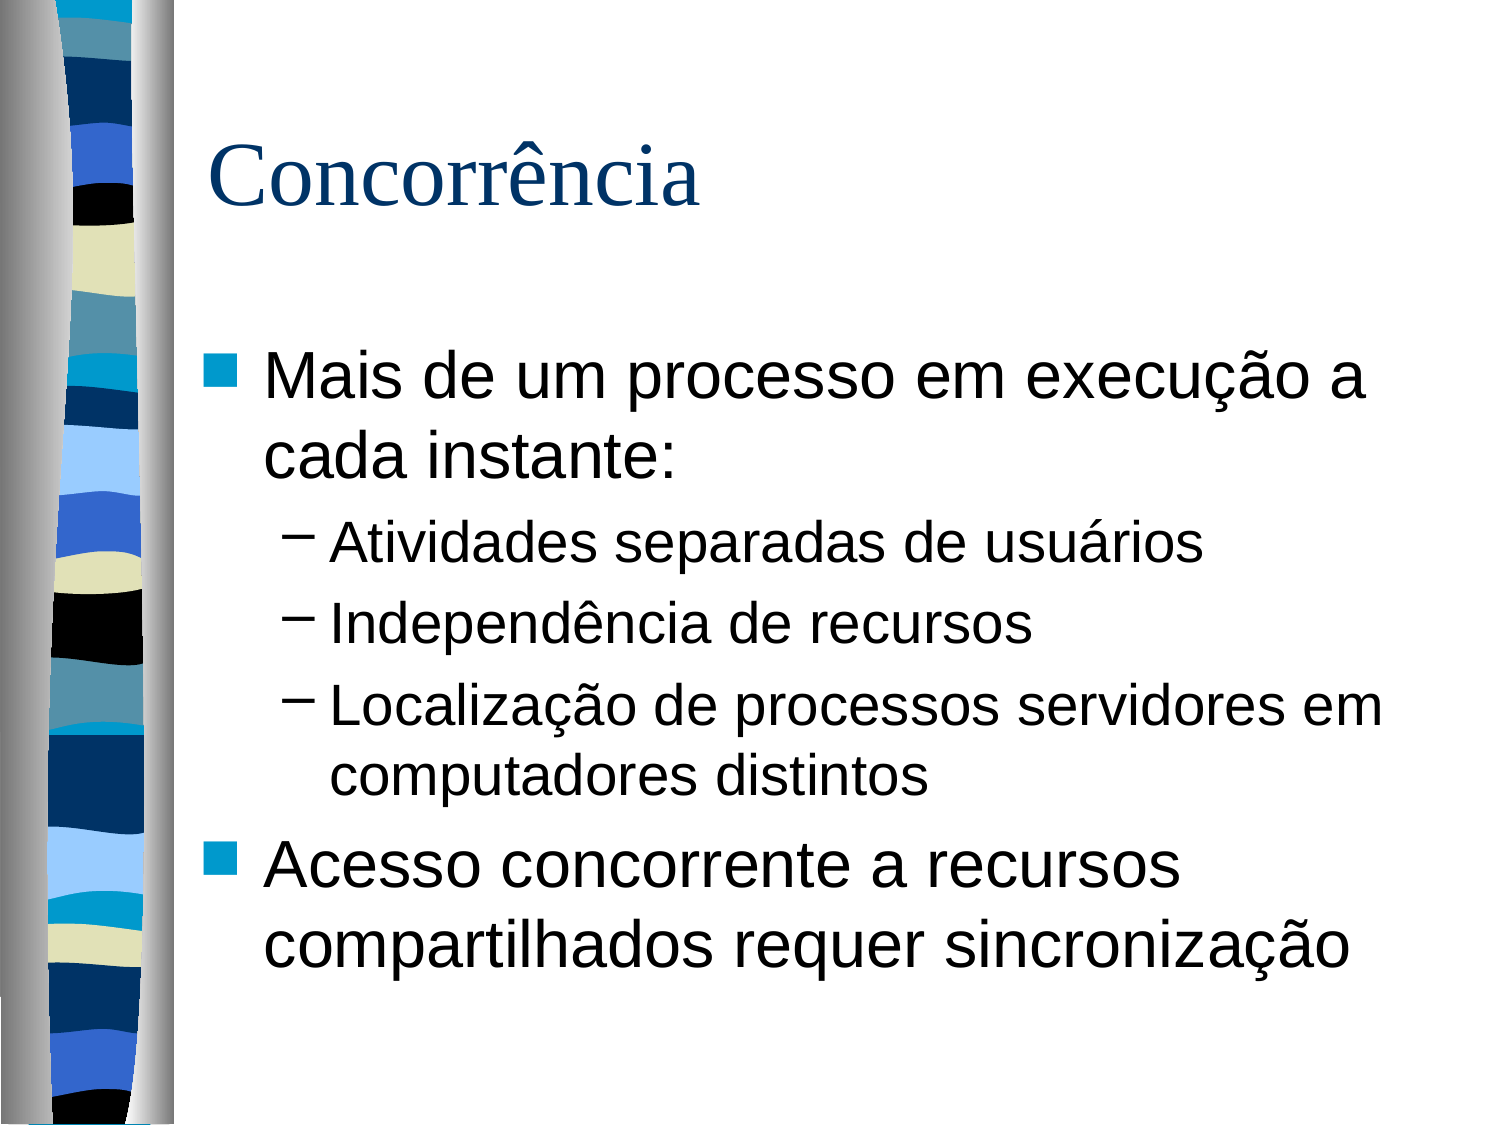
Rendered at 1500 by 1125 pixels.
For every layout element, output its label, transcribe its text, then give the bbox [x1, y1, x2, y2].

list Mais de um processo em execução a cada instante: Atividades separadas de usuários Independência de recursos Localização de processos servidores em computadores distintos Acesso concorrente a recursos compartilhados requer sincronização [192, 324, 1468, 1000]
title Concorrência [192, 75, 1468, 263]
